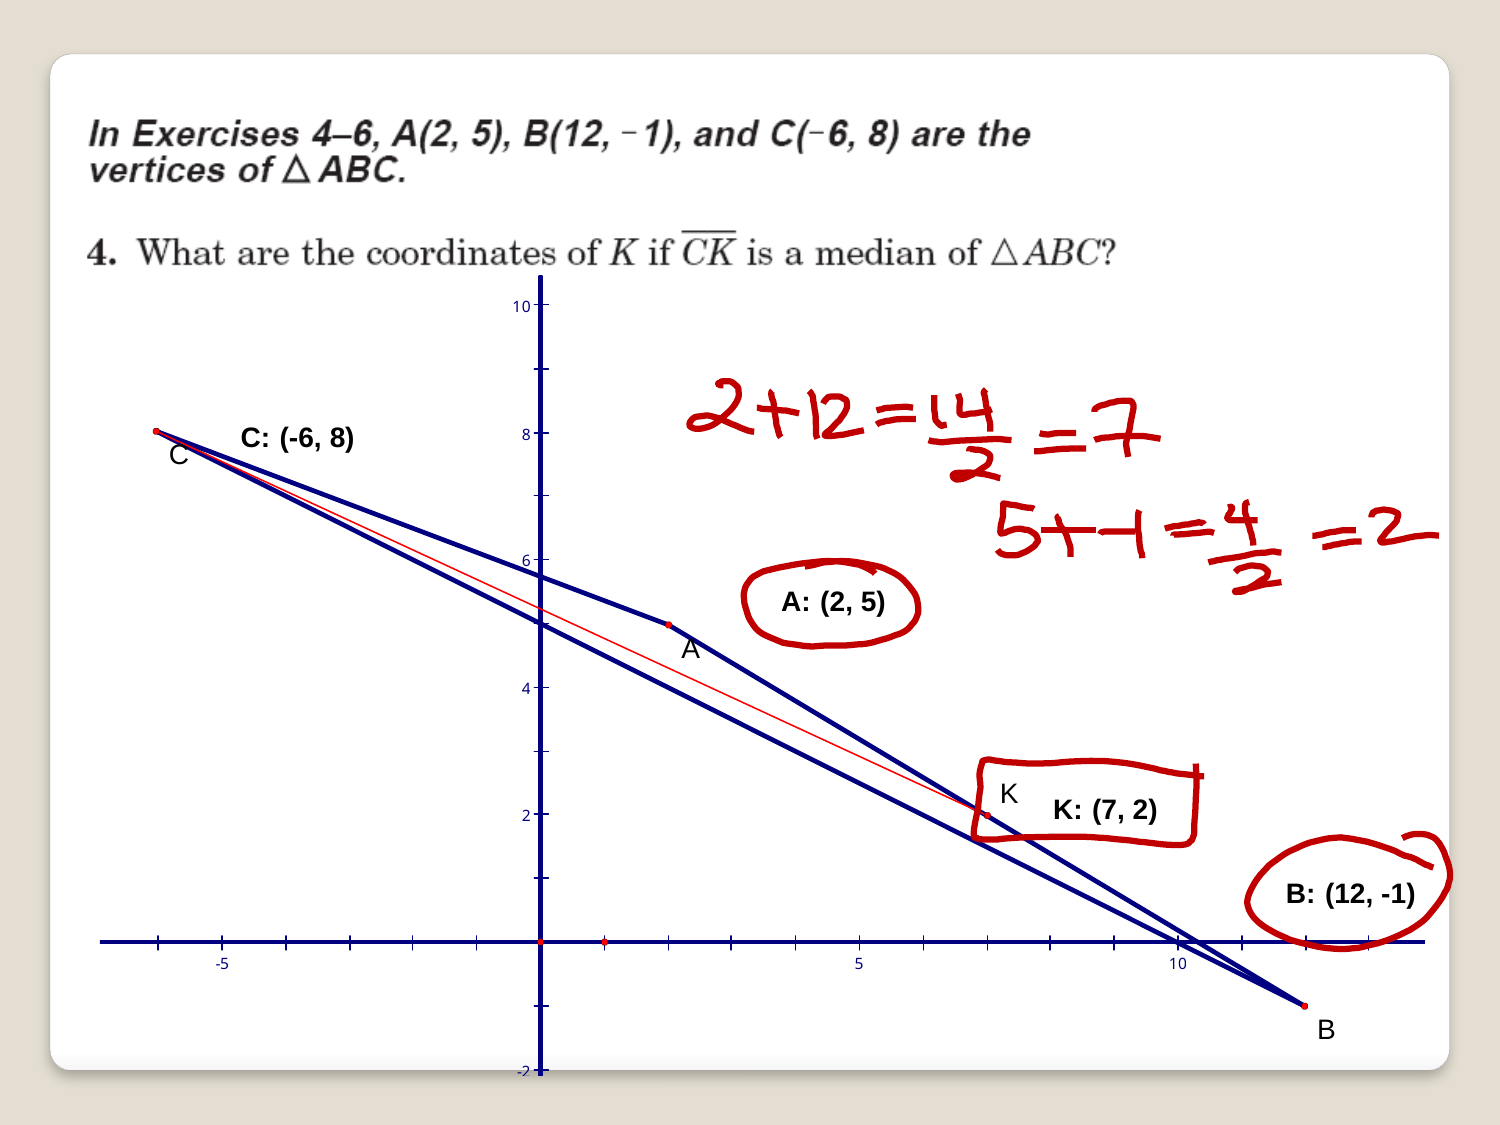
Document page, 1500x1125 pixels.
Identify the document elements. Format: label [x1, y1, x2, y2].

text_box [1433, 836, 1451, 912]
picture [74, 112, 1426, 1077]
